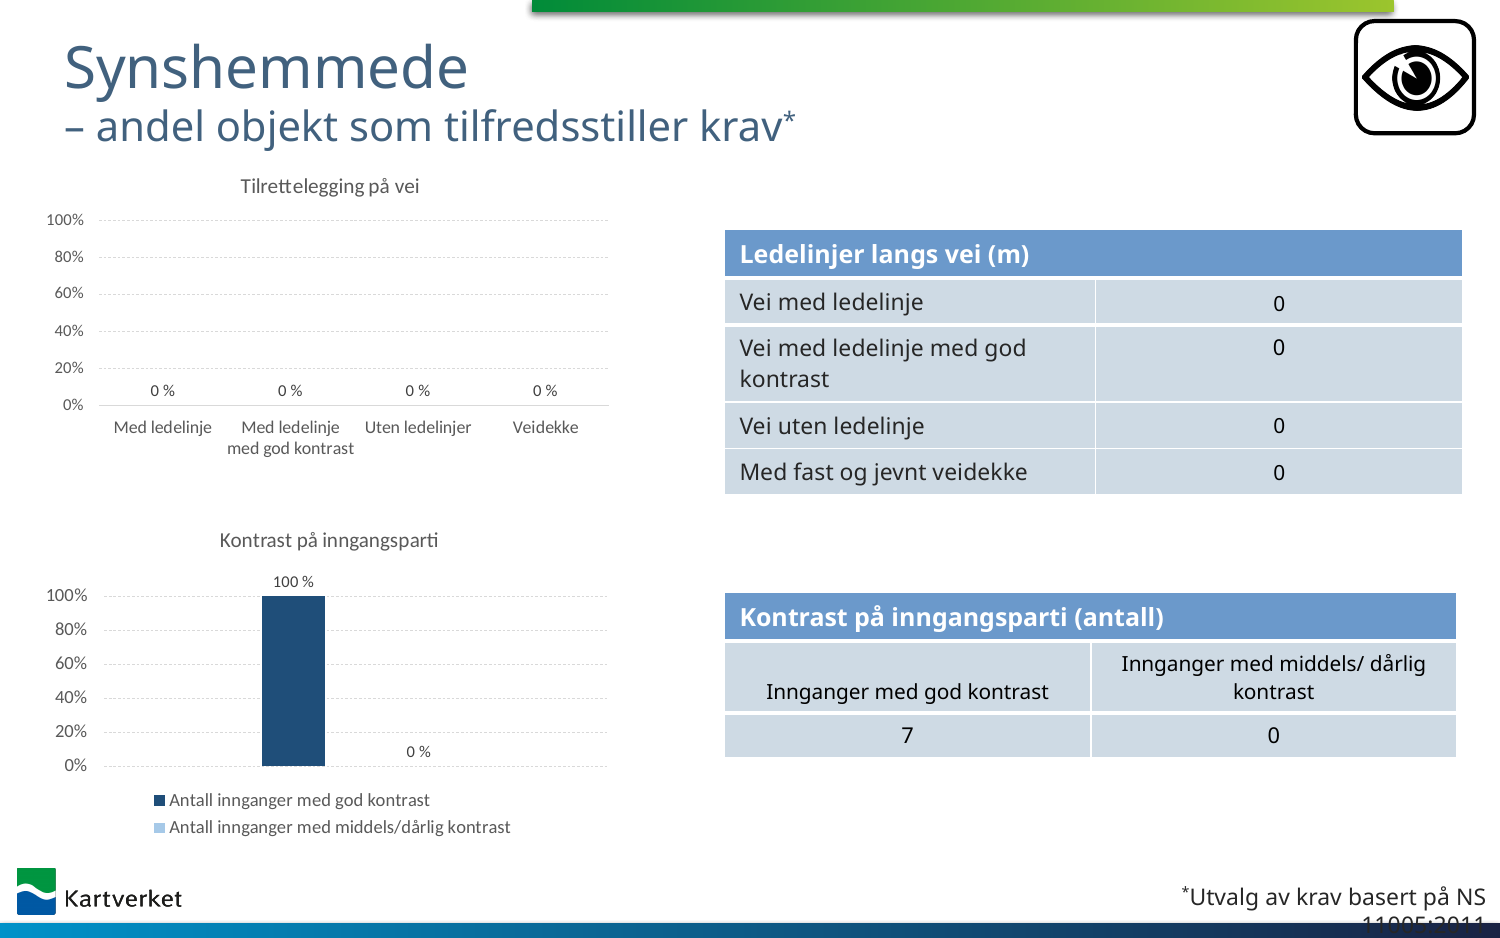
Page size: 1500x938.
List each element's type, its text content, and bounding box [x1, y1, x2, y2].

table_cell 7 [725, 715, 1090, 757]
picture [41, 166, 619, 492]
table_cell 0 [1092, 715, 1456, 757]
table_header Ledelinjer langs vei (m) [725, 230, 1462, 276]
text_box *Utvalg av krav basert på NS 11005:2011 [1068, 873, 1500, 938]
table_cell 0 [1096, 280, 1462, 323]
table_cell 0 [1096, 403, 1462, 448]
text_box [1355, 20, 1475, 134]
table_cell Innganger med god kontrast [725, 643, 1090, 711]
table_cell Vei med ledelinje med god kontrast [725, 327, 1095, 401]
table_cell 0 [1096, 327, 1462, 401]
table_cell 0 [1096, 449, 1462, 494]
table_cell Med fast og jevnt veidekke [725, 449, 1095, 494]
table_cell Innganger med middels/ dårlig kontrast [1092, 643, 1456, 711]
table_cell Vei uten ledelinje [725, 403, 1095, 448]
text_box Synshemmede – andel objekt som tilfredsstiller krav* [49, 24, 1431, 158]
picture [41, 520, 618, 846]
table_header Kontrast på inngangsparti (antall) [725, 593, 1456, 639]
table_cell Vei med ledelinje [725, 280, 1095, 323]
